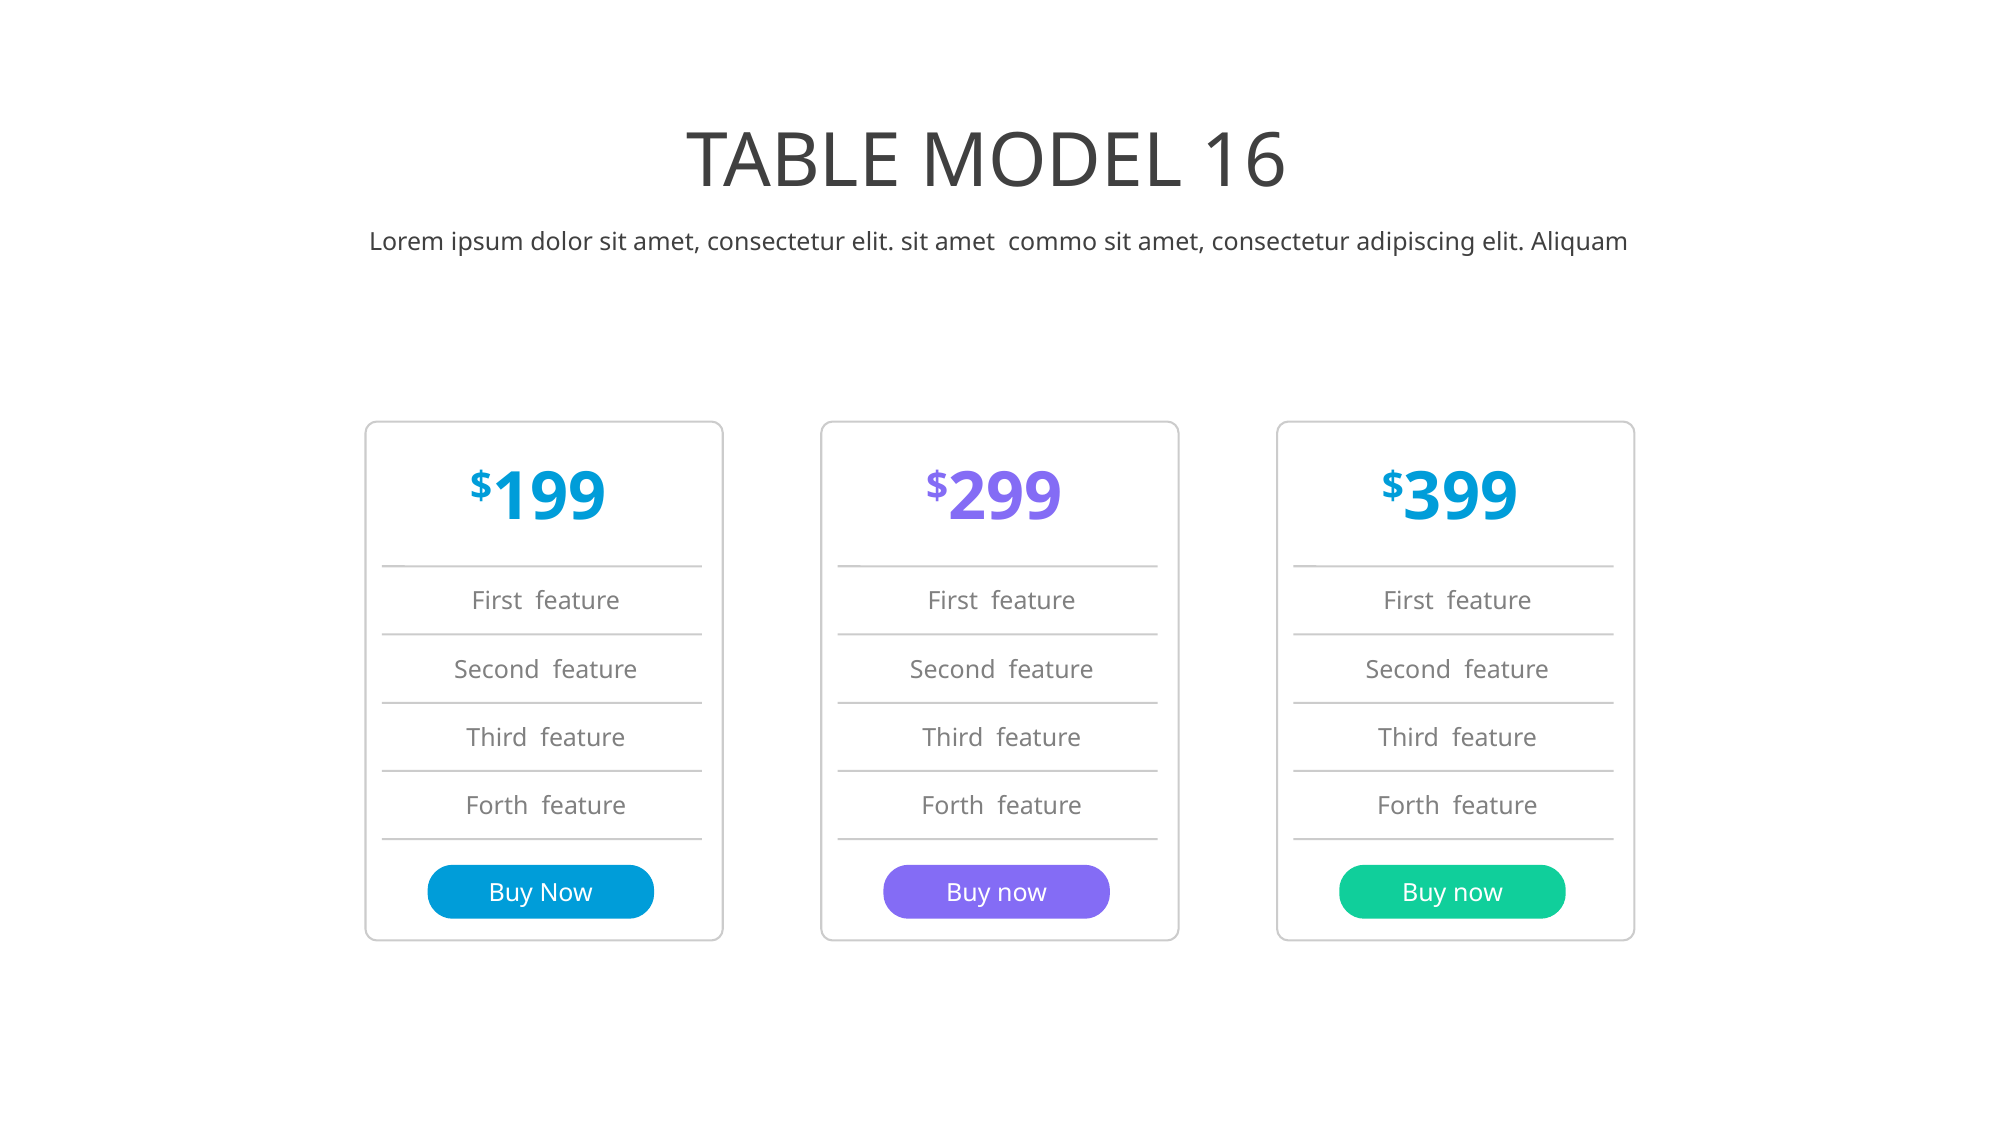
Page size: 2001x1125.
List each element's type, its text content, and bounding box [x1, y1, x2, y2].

text_box $399 [1367, 445, 1534, 541]
text_box Forth feature [906, 782, 1097, 827]
text_box [1276, 420, 1636, 942]
text_box First feature [912, 577, 1091, 623]
text_box Third feature [451, 714, 641, 759]
text_box Second feature [439, 645, 653, 691]
text_box [364, 420, 724, 942]
text_box Lorem ipsum dolor sit amet, consectetur elit. sit amet commo sit amet, consectetur adipiscing elit. Aliquam [341, 202, 1659, 263]
text_box Forth feature [1362, 782, 1553, 827]
text_box Buy now [1338, 863, 1567, 920]
text_box First feature [456, 577, 635, 623]
text_box Buy now [882, 863, 1111, 920]
text_box $199 [455, 445, 622, 541]
text_box First feature [1368, 577, 1547, 623]
text_box $299 [911, 445, 1078, 541]
text_box Second feature [895, 645, 1109, 691]
text_box Buy Now [426, 863, 656, 920]
text_box Third feature [1363, 714, 1552, 759]
text_box Forth feature [450, 782, 641, 827]
text_box [820, 420, 1180, 942]
text_box Second feature [1350, 645, 1565, 691]
text_box Third feature [907, 714, 1097, 759]
text_box TABLE MODEL 16 [506, 66, 1469, 202]
